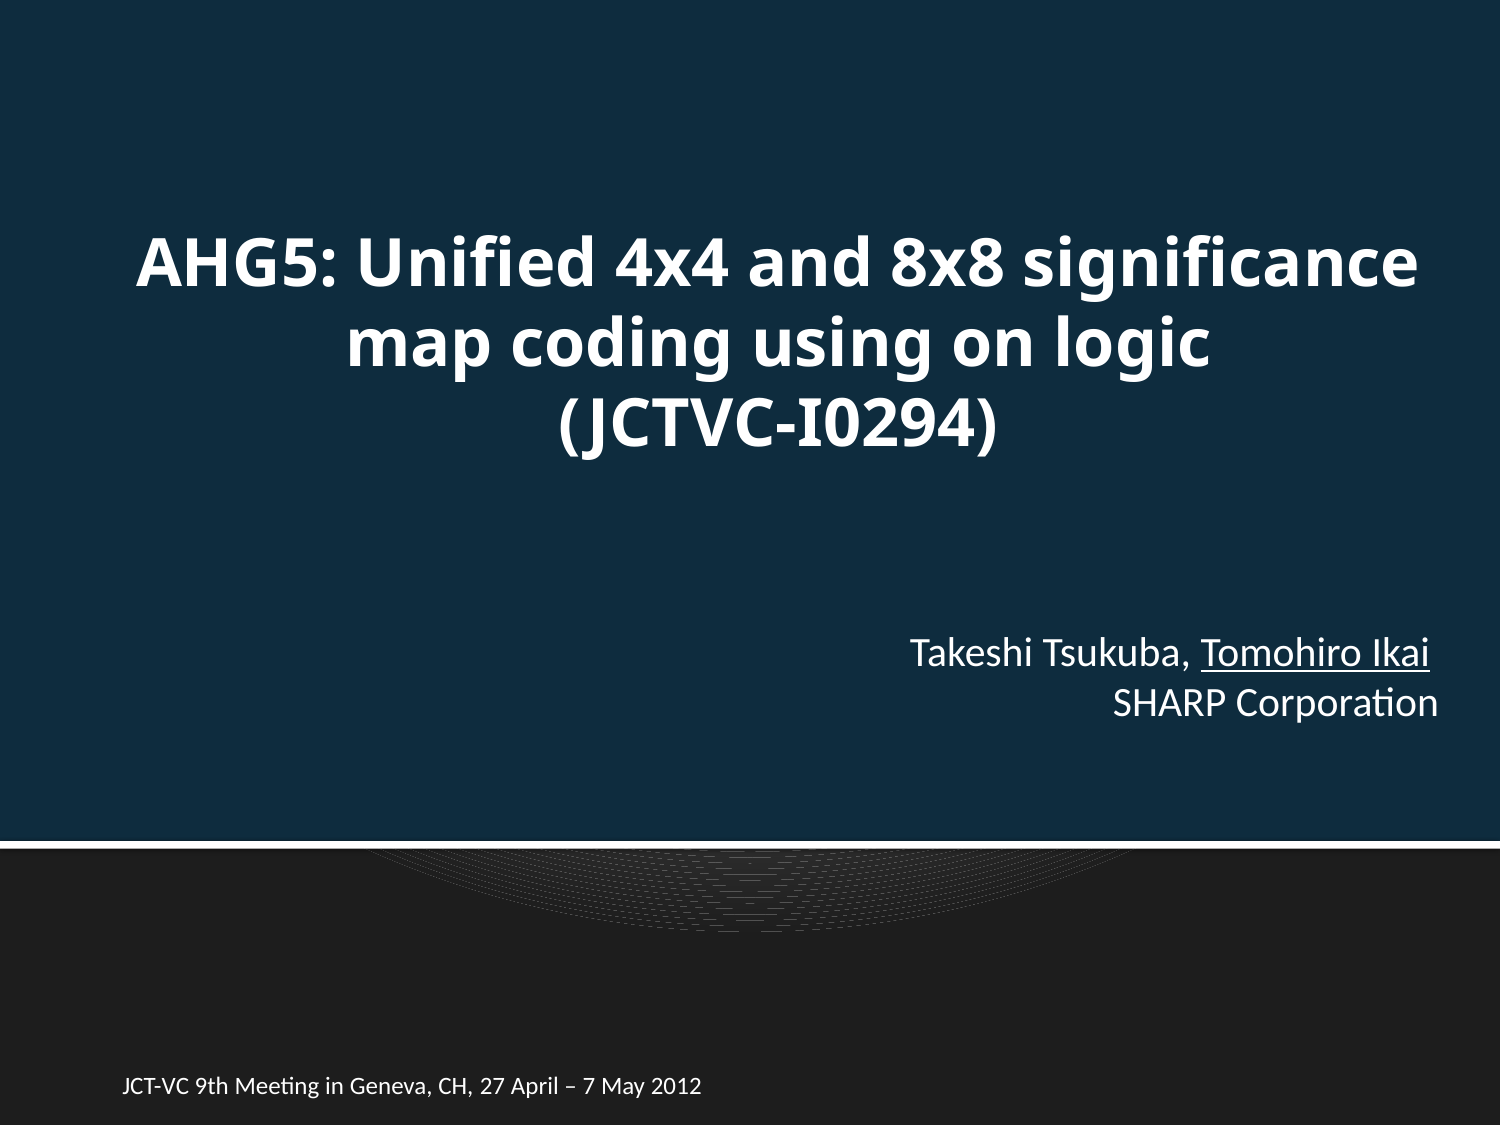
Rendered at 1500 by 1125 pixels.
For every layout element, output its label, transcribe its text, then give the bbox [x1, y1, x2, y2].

title AHG5: Unified 4x4 and 8x8 significance map coding using on logic (JCTVC-I0294) [112, 219, 1438, 419]
subtitle Takeshi Tsukuba, Tomohiro Ikai SHARP Corporation [206, 550, 1448, 776]
list JCT-VC 9th Meeting in Geneva, CH, 27 April – 7 May 2012 [93, 1054, 810, 1125]
